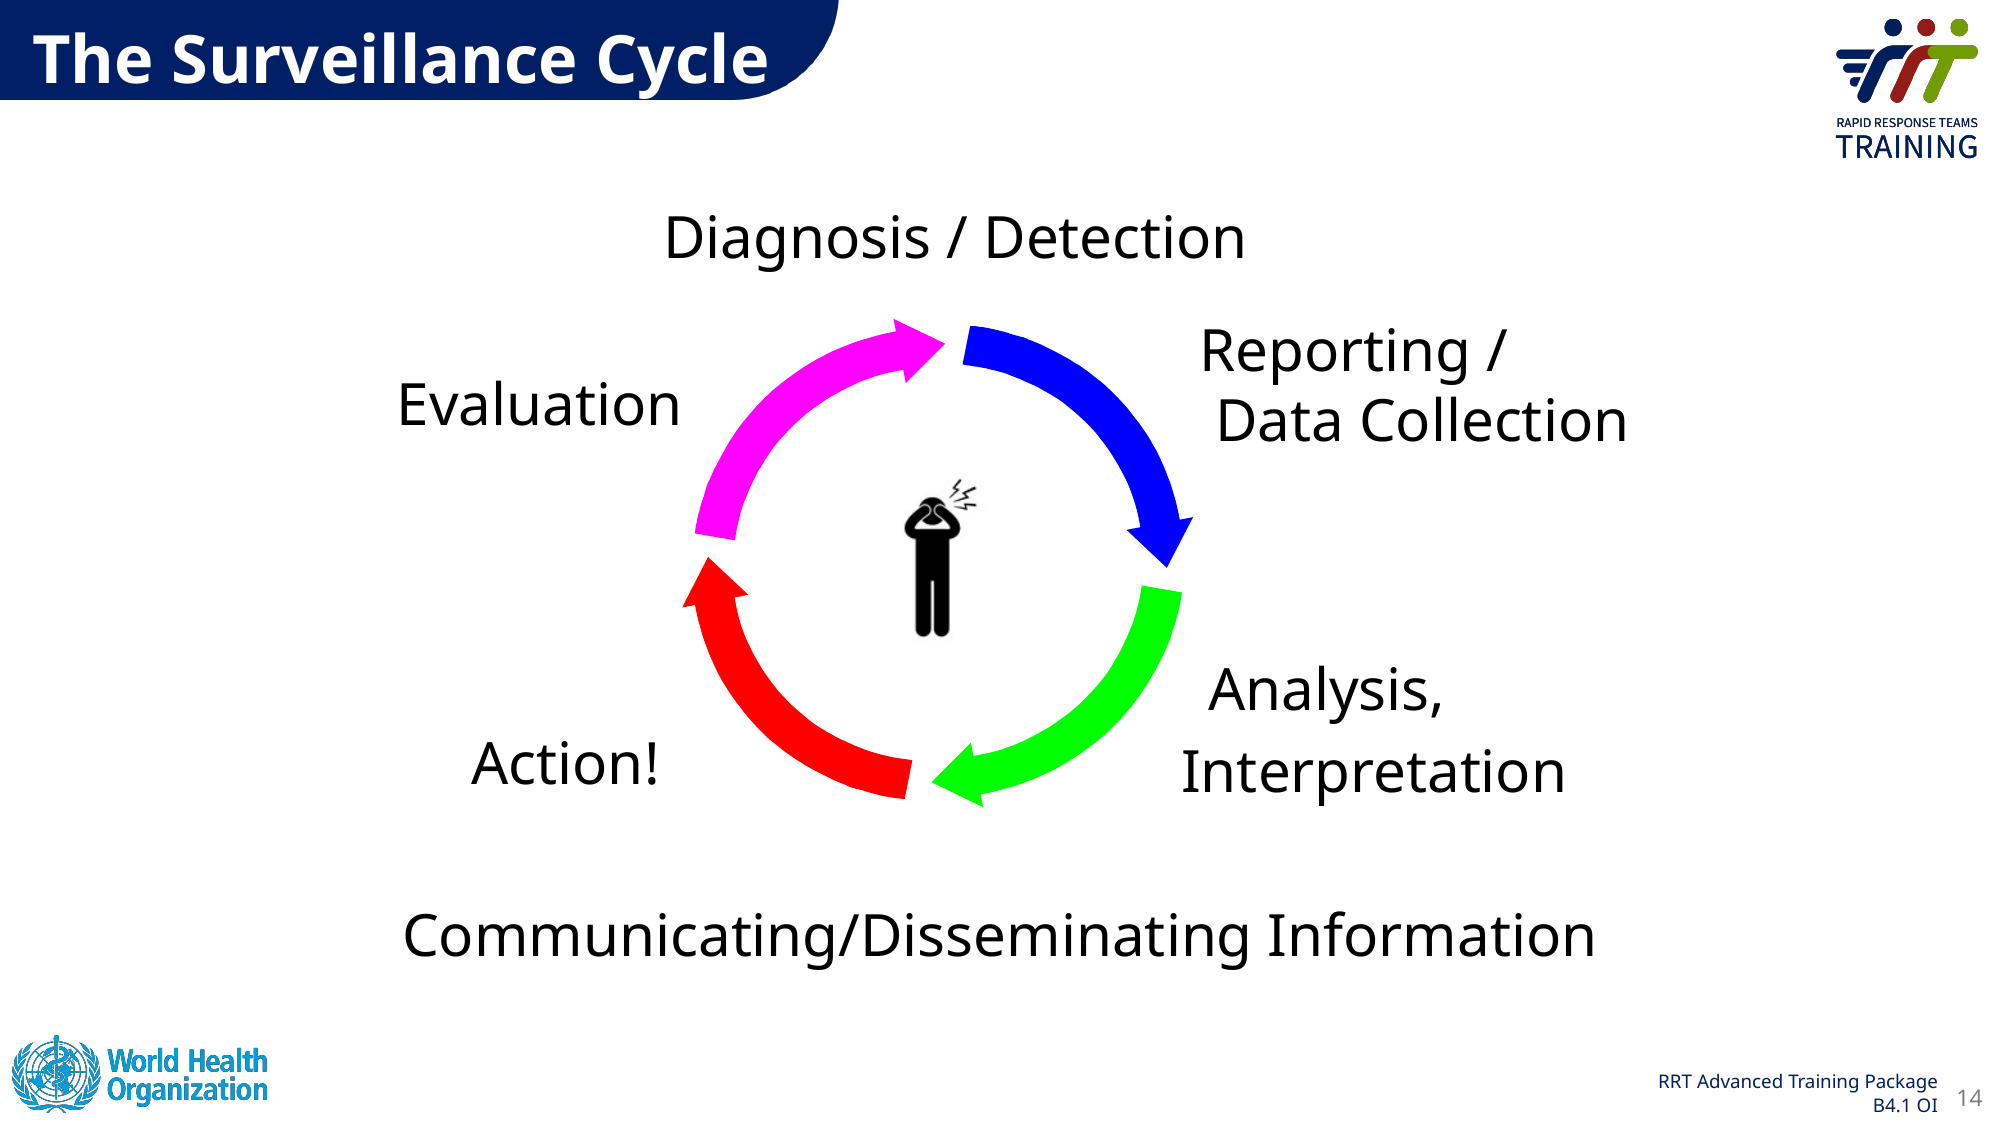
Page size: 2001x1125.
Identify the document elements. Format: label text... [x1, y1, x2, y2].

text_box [661, 291, 1215, 834]
text_box Evaluation [389, 376, 661, 444]
text_box Analysis, [1215, 660, 1453, 728]
picture [59, 1035, 267, 1113]
picture [24, 1054, 36, 1087]
picture [71, 1053, 90, 1091]
picture [1835, 19, 1978, 167]
text_box Reporting / Data Collection [1215, 305, 1637, 461]
picture [30, 1083, 37, 1091]
text_box Action! [464, 735, 661, 803]
text_box Diagnosis / Detection [655, 209, 1256, 277]
picture [50, 1108, 62, 1113]
text_box Communicating/Disseminating Information [375, 906, 1625, 974]
picture [40, 1062, 47, 1070]
picture [34, 1054, 43, 1078]
text_box The Surveillance Cycle [24, 8, 1196, 115]
picture [0, 0, 839, 100]
picture [22, 1062, 26, 1077]
text_box Interpretation [1215, 743, 1575, 811]
picture [46, 1056, 54, 1062]
picture [12, 1035, 54, 1068]
picture [36, 1088, 78, 1105]
picture [12, 1083, 48, 1113]
